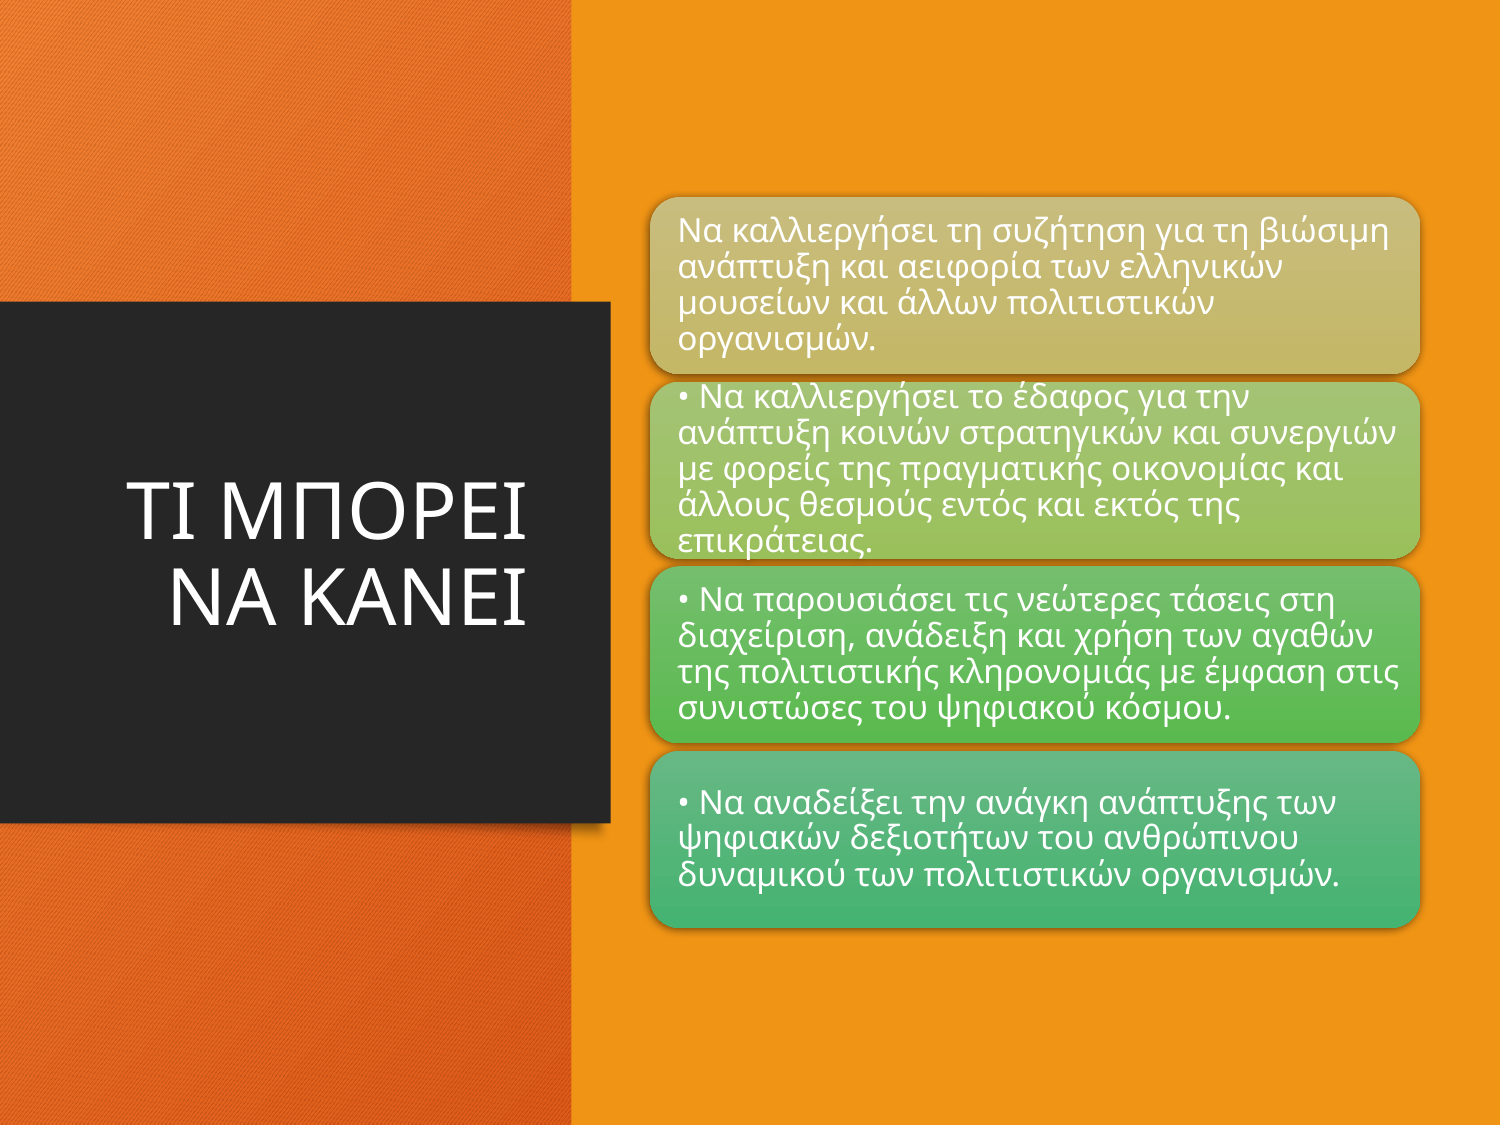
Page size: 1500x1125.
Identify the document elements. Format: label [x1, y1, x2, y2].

list [649, 104, 1421, 1021]
picture [0, 0, 1500, 1125]
